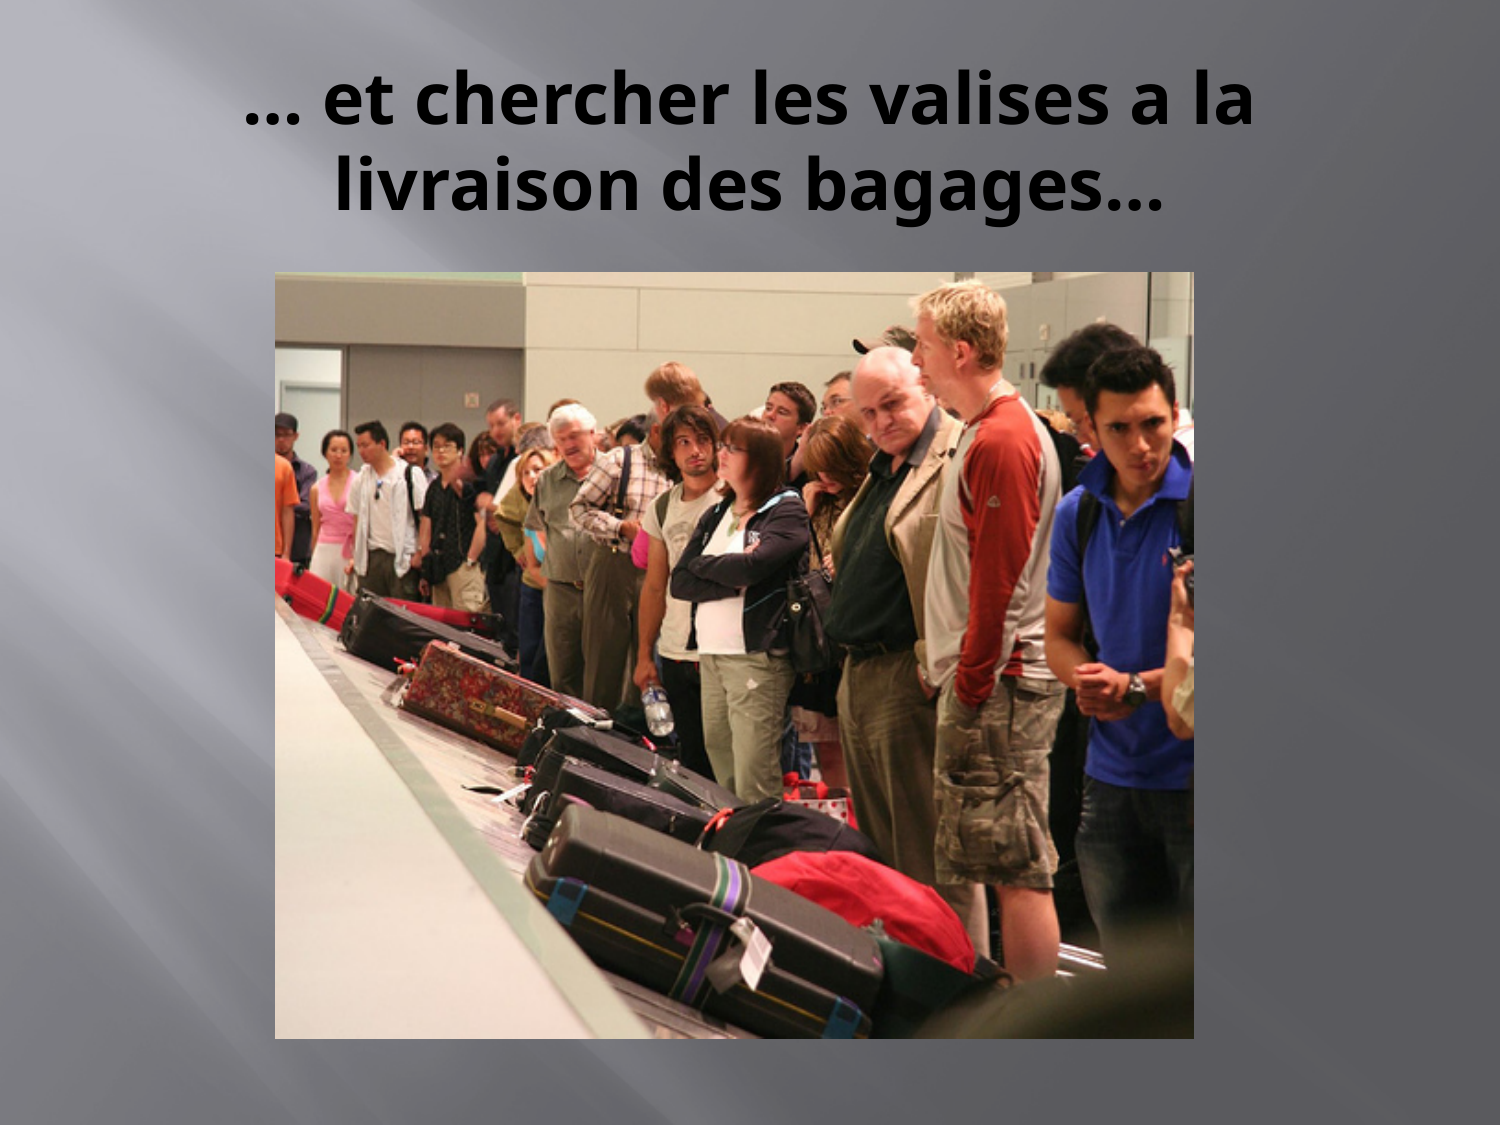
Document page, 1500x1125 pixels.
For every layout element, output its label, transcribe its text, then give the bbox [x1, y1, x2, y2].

picture [274, 272, 1194, 1040]
title … et chercher les valises a la livraison des bagages… [75, 45, 1425, 233]
